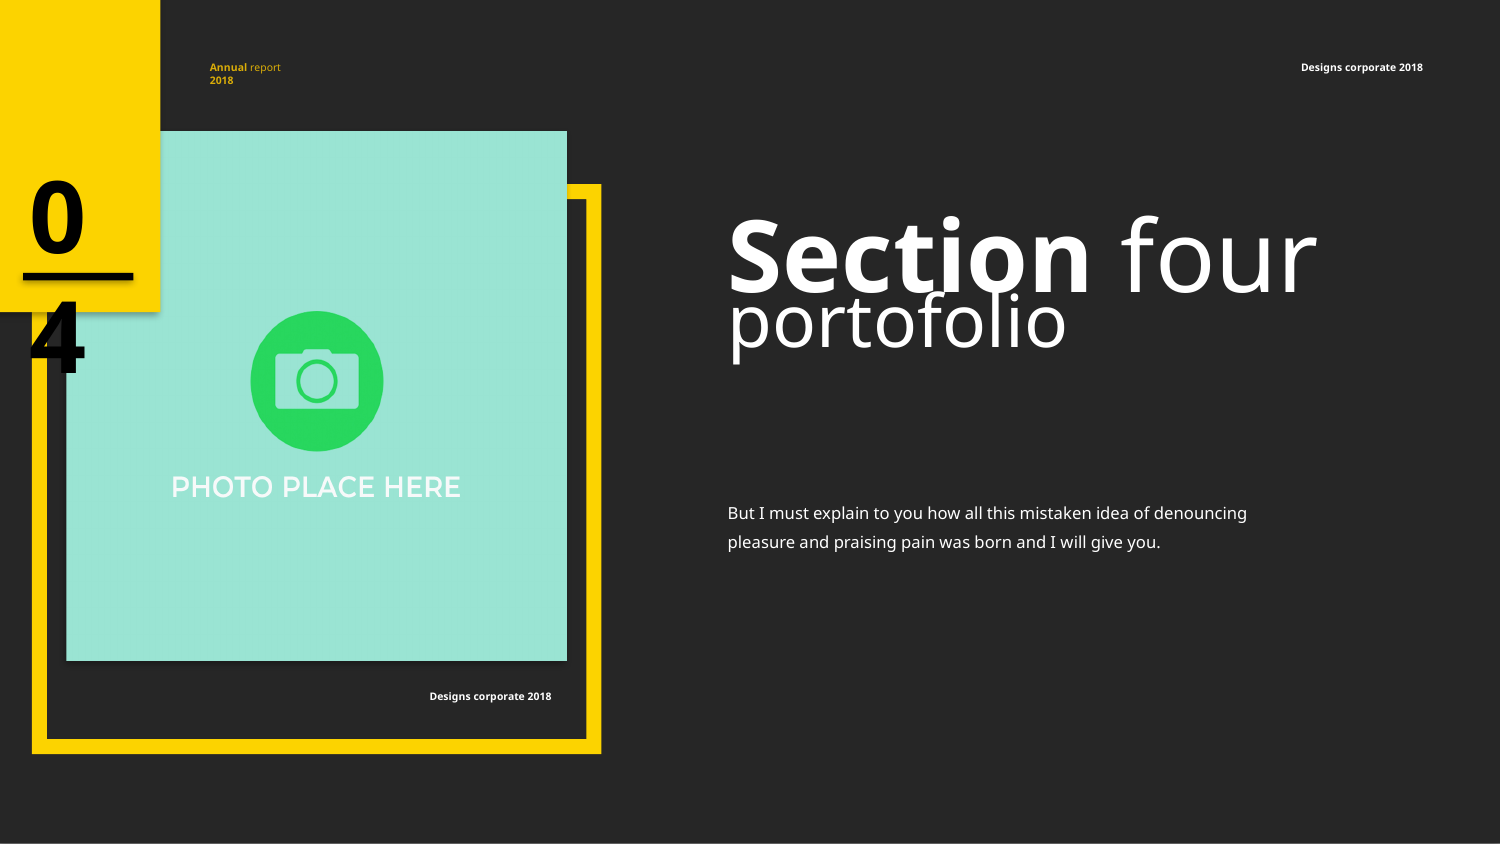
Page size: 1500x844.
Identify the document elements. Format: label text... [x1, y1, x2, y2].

text_box 04 [14, 146, 134, 401]
text_box [47, 200, 586, 739]
text_box Designs corporate 2018 [1232, 54, 1439, 82]
text_box But I must explain to you how all this mistaken idea of denouncing pleasure and praising pain was born and I will give you. [712, 485, 1313, 560]
text_box [22, 272, 134, 281]
text_box [31, 184, 602, 755]
text_box [0, 0, 161, 313]
text_box Designs corporate 2018 [361, 682, 567, 710]
text_box [66, 131, 568, 662]
text_box Section four [712, 185, 1405, 266]
text_box portofolio [712, 266, 1405, 370]
text_box Annual report 2018 [195, 53, 418, 94]
text_box [0, 0, 1500, 844]
